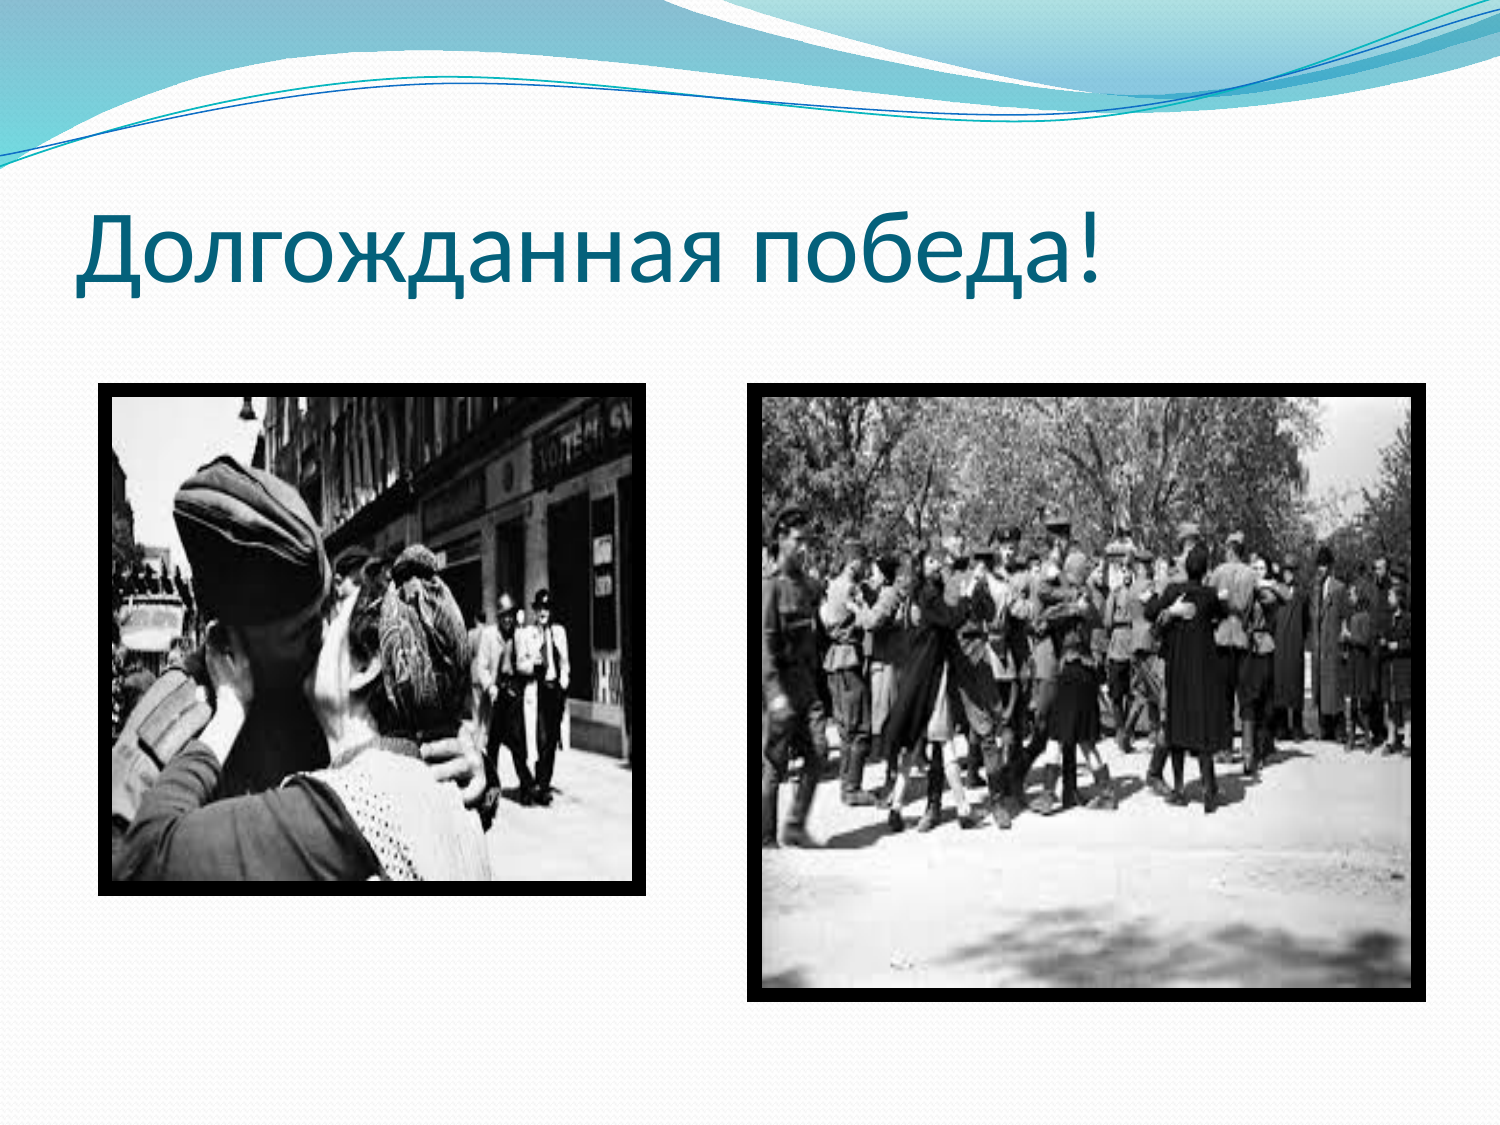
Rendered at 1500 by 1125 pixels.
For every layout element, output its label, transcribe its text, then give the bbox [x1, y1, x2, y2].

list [761, 396, 1412, 988]
picture [111, 396, 633, 882]
title Долгожданная победа! [75, 115, 1425, 303]
